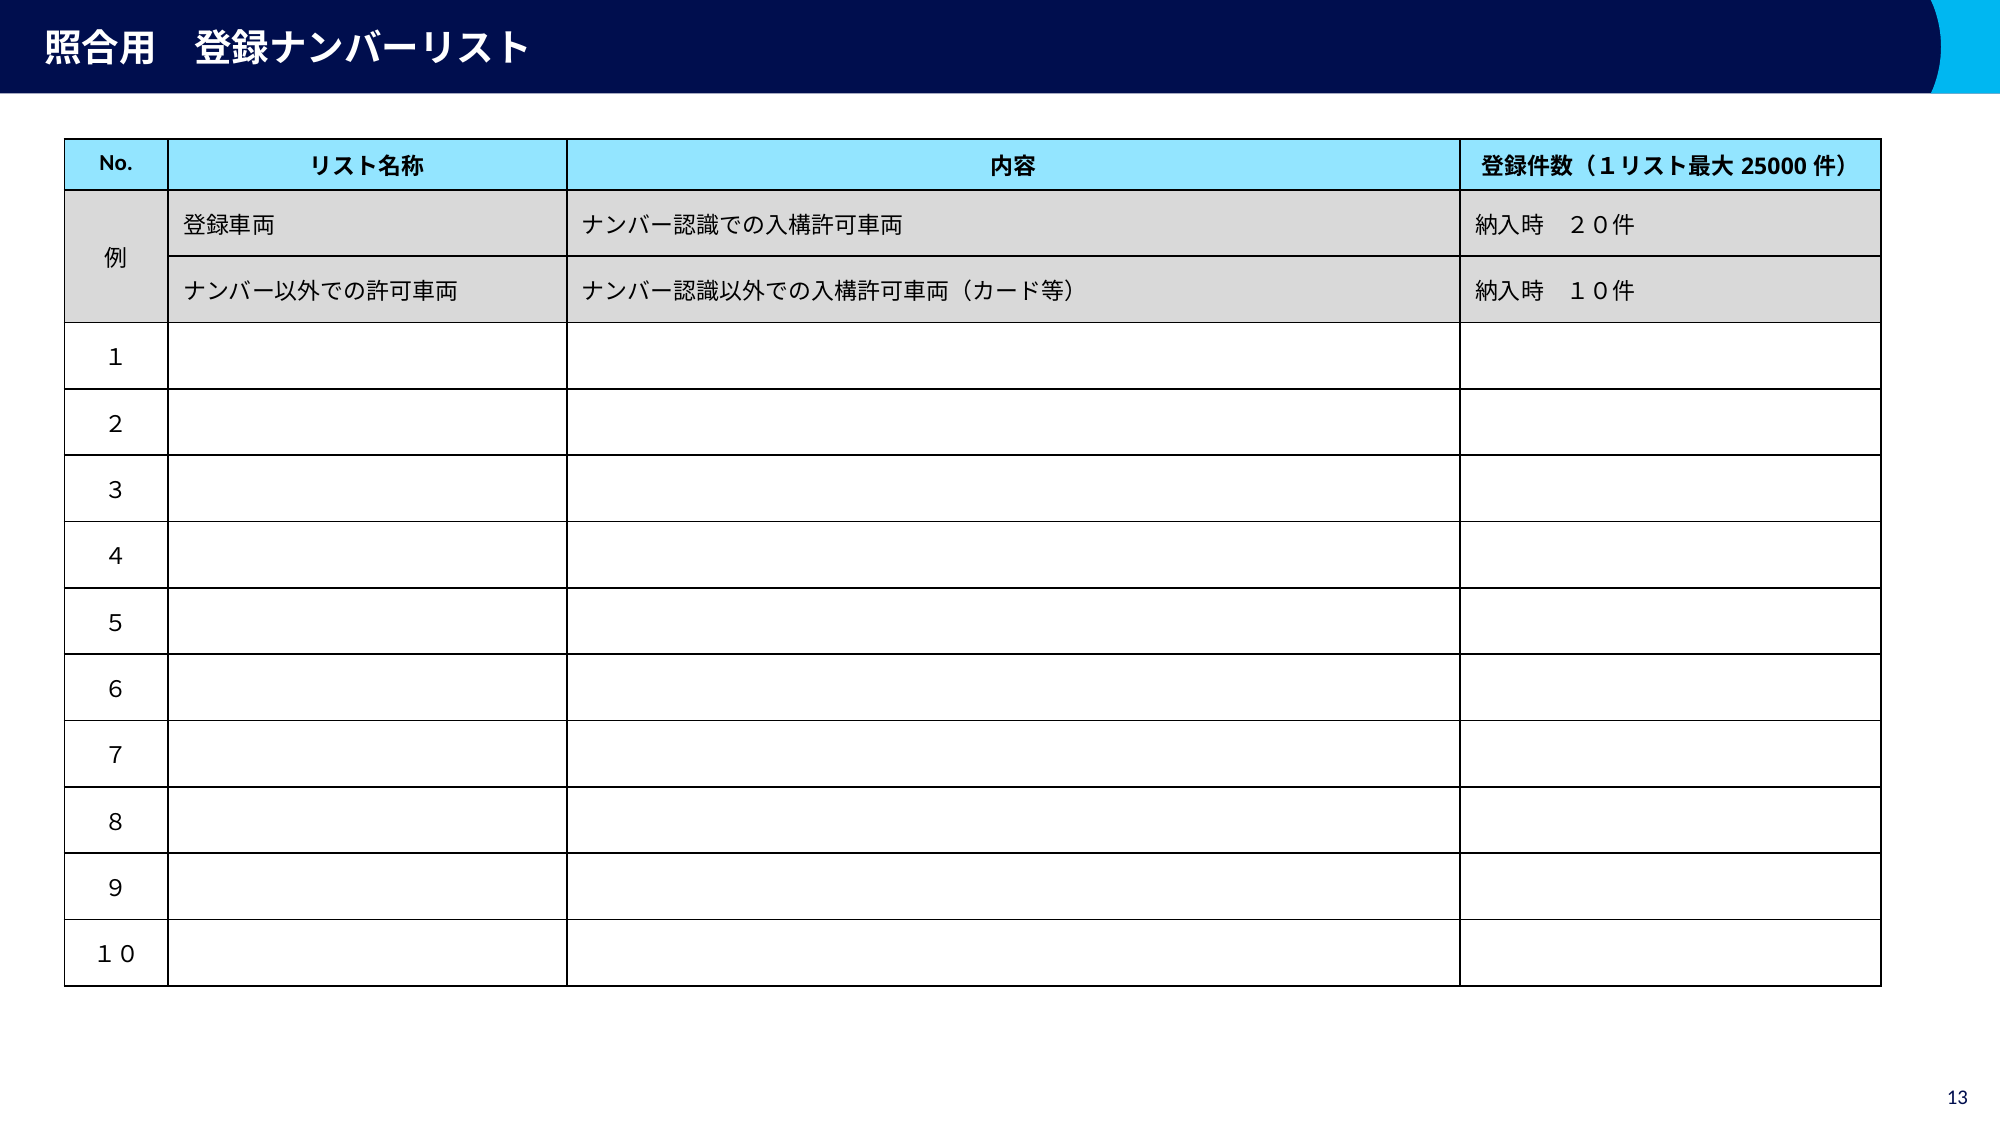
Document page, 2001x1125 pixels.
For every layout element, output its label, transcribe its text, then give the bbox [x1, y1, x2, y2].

table_cell ４ [65, 522, 167, 587]
table_cell ８ [65, 788, 167, 852]
table_cell [1461, 522, 1880, 587]
table_cell １ [65, 323, 167, 388]
table_cell [568, 788, 1459, 852]
table_cell [568, 721, 1459, 786]
table_cell [1461, 920, 1880, 985]
table_cell [568, 920, 1459, 985]
table_cell 例 [65, 191, 167, 322]
table_cell [1461, 655, 1880, 720]
table_cell [1461, 456, 1880, 521]
table_cell [169, 390, 566, 454]
table_cell [169, 456, 566, 521]
table_cell ２ [65, 390, 167, 454]
table_cell [568, 655, 1459, 720]
table_cell [568, 854, 1459, 919]
table_cell [169, 920, 566, 985]
table_header リスト名称 [169, 140, 566, 189]
table_cell [1461, 323, 1880, 388]
table_cell [568, 390, 1459, 454]
table_cell [169, 721, 566, 786]
table_cell [169, 655, 566, 720]
table_cell ３ [65, 456, 167, 521]
table_cell ナンバー以外での許可車両 [169, 257, 566, 322]
table_cell [169, 323, 566, 388]
table_cell 納入時 ２０件 [1461, 191, 1880, 255]
table_cell [568, 589, 1459, 653]
table_cell [169, 589, 566, 653]
table_header No. [65, 140, 167, 189]
table_cell [1461, 854, 1880, 919]
table_cell [568, 522, 1459, 587]
table_cell ５ [65, 589, 167, 653]
table_cell ７ [65, 721, 167, 786]
table_header 登録件数（１リスト最大25000件） [1461, 140, 1880, 189]
title 照合用 登録ナンバーリスト [0, 0, 1883, 94]
table_cell 納入時 １０件 [1461, 257, 1880, 322]
table_cell ナンバー認識での入構許可車両 [568, 191, 1459, 255]
table_cell [169, 522, 566, 587]
table_cell [568, 323, 1459, 388]
table_cell [568, 456, 1459, 521]
table_cell 登録車両 [169, 191, 566, 255]
table_cell [1461, 788, 1880, 852]
table_cell [169, 854, 566, 919]
table_cell [1461, 390, 1880, 454]
table_cell [1461, 721, 1880, 786]
table_cell １０ [65, 920, 167, 985]
table_header 内容 [568, 140, 1459, 189]
table_cell ナンバー認識以外での入構許可車両（カード等） [568, 257, 1459, 322]
table_cell [1461, 589, 1880, 653]
table_cell ９ [65, 854, 167, 919]
table_cell ６ [65, 655, 167, 720]
table_cell [169, 788, 566, 852]
